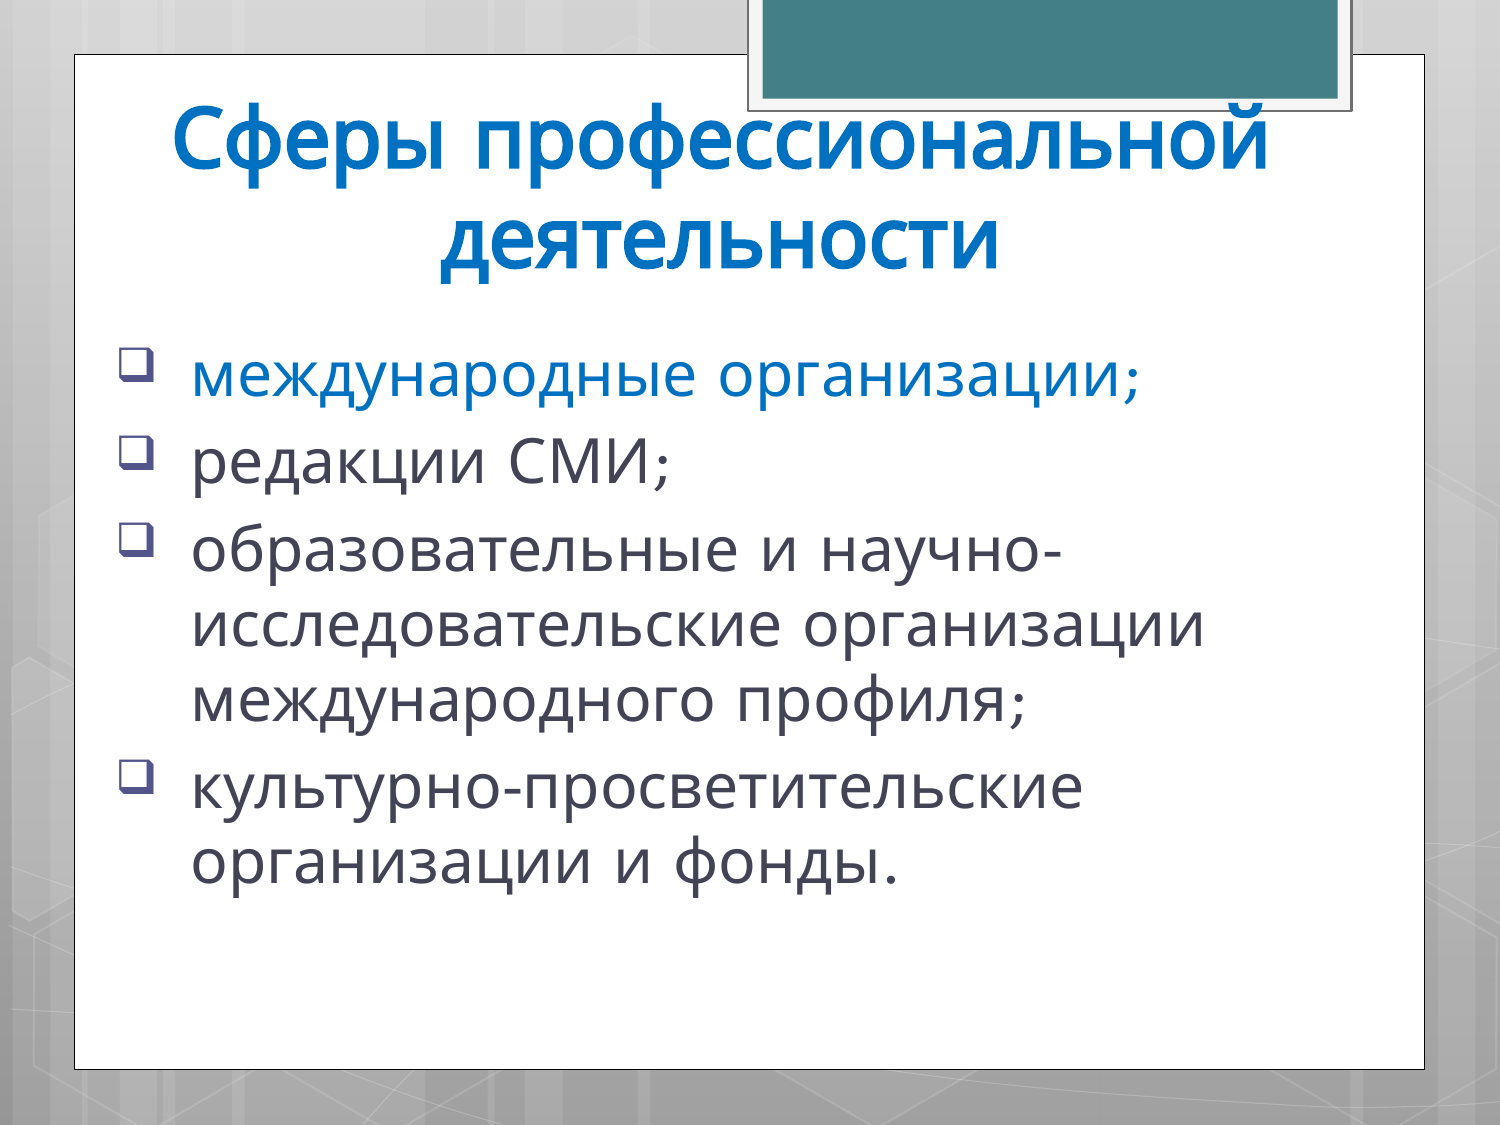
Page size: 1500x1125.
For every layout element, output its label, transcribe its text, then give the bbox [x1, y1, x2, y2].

title Сферы профессиональной деятельности [100, 66, 1343, 292]
list международные организации; редакции СМИ; образовательные и научно-исследовательские организации международного профиля; культурно-просветительские организации и фонды. [100, 326, 1447, 1071]
